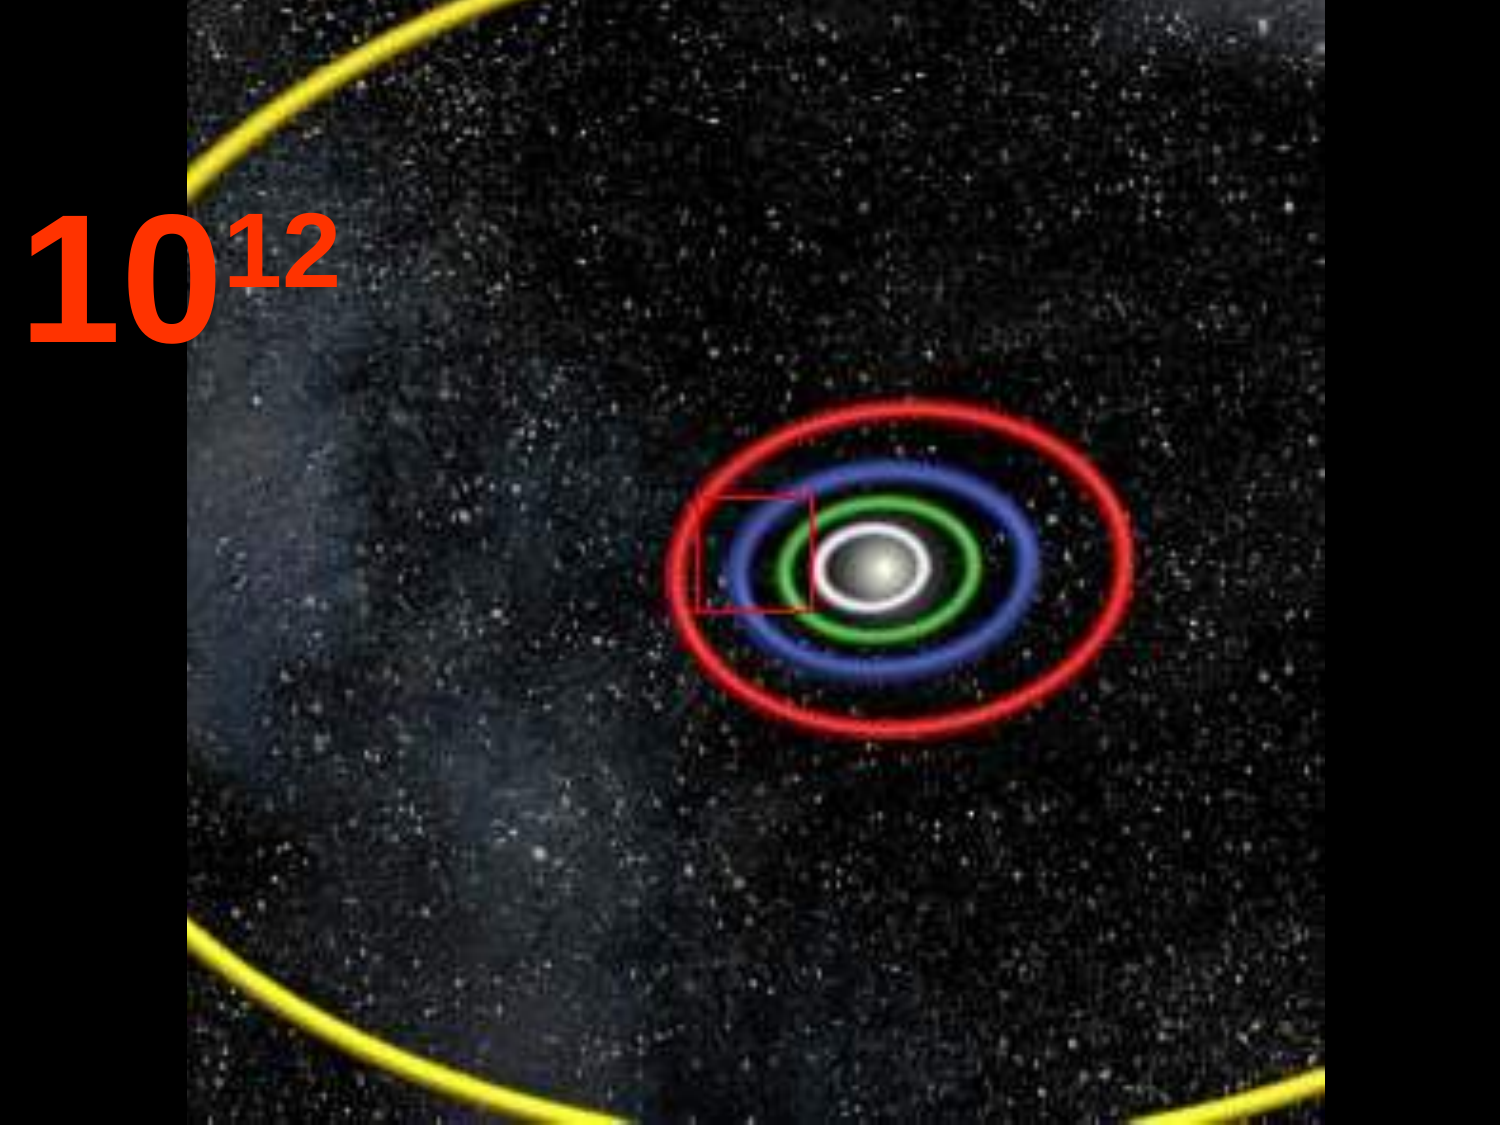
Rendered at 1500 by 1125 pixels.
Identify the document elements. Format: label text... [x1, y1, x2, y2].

text_box 1012 [4, 152, 181, 387]
picture [187, 0, 1326, 1125]
